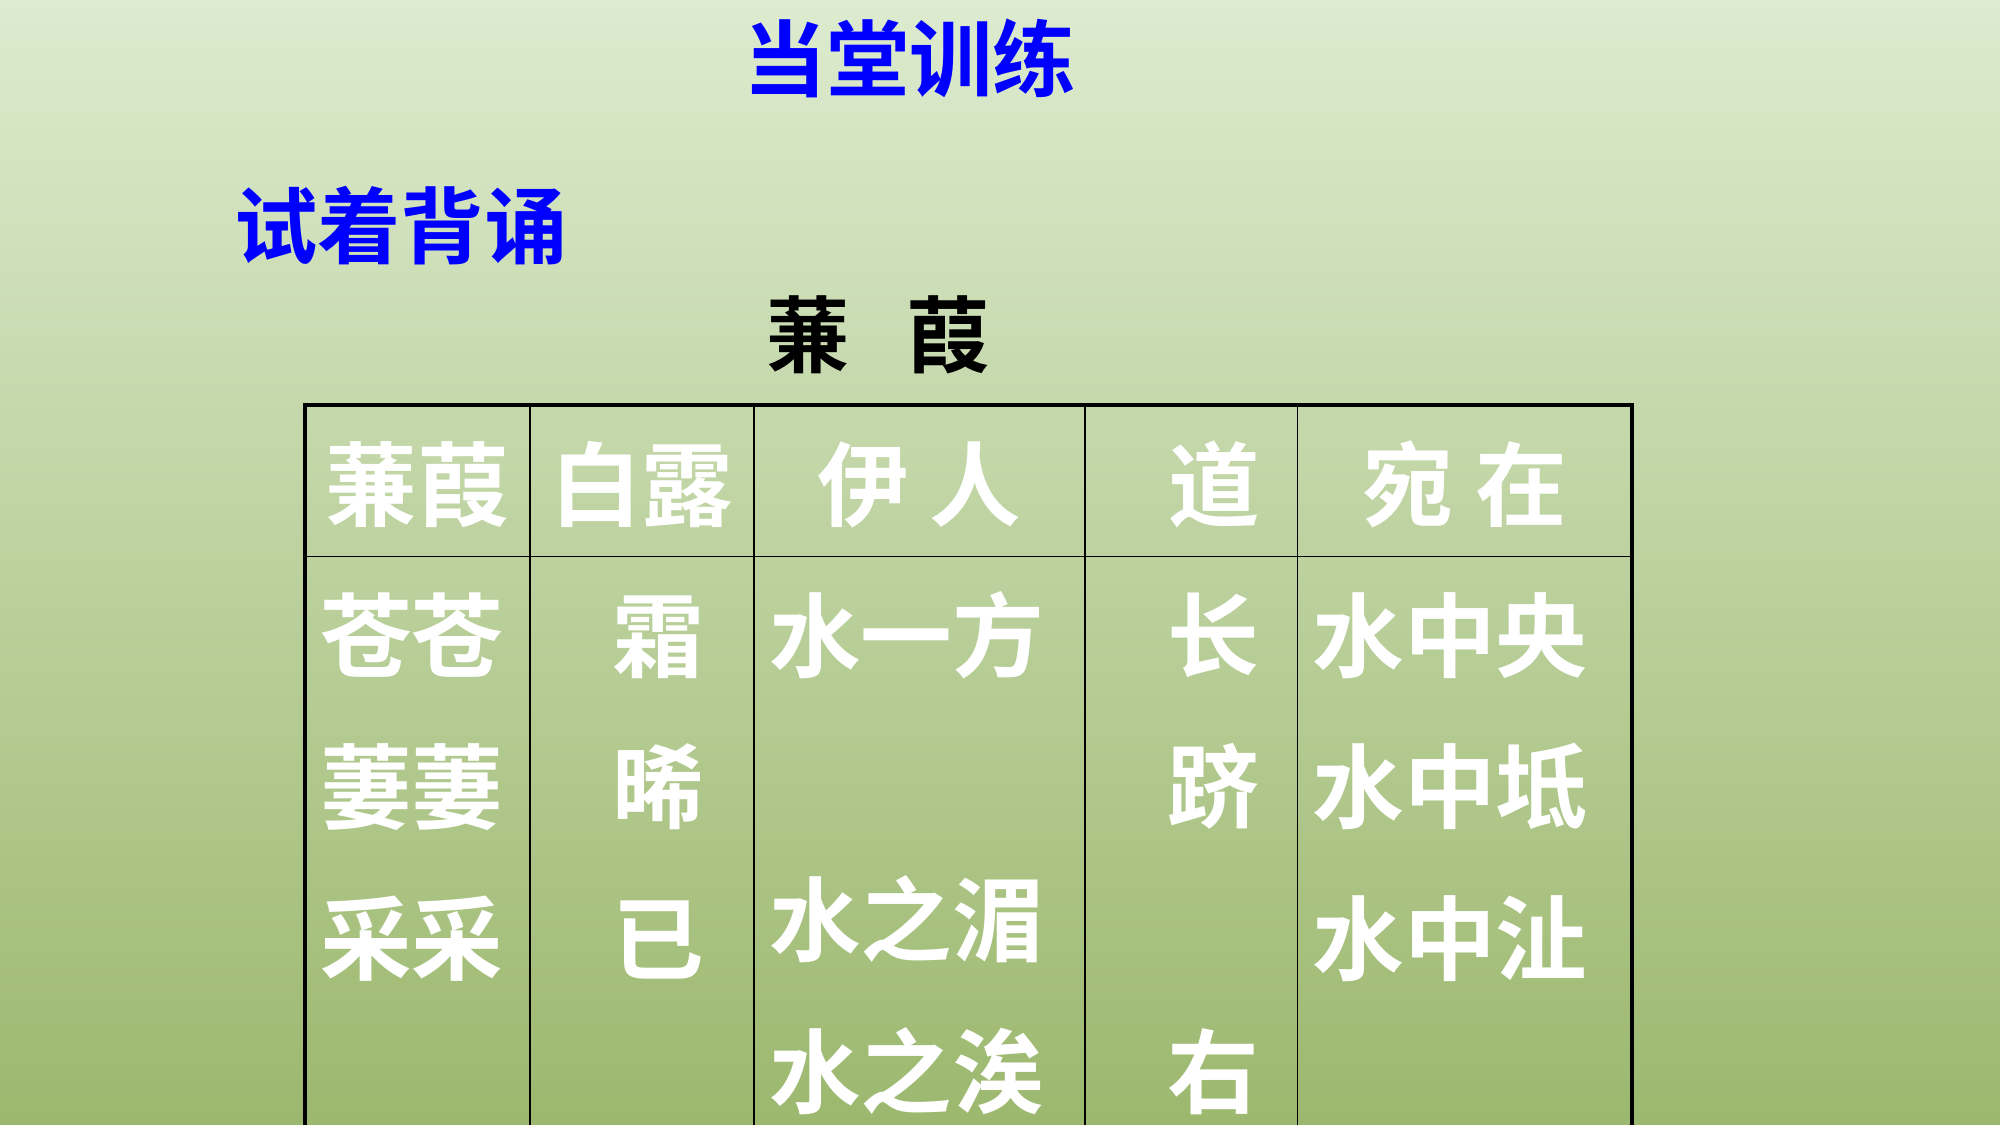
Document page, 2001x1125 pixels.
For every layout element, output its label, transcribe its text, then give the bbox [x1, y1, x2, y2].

table_header 蒹葭 [307, 407, 529, 556]
table_cell 水一方 水之湄 水之涘 [755, 557, 1084, 1125]
table_header 白露 [531, 407, 753, 556]
text_box 当堂训练 [728, 0, 1650, 115]
table_header 宛 在 [1298, 407, 1630, 556]
table_cell 霜 晞 已 [531, 557, 753, 1125]
table_header 伊 人 [755, 407, 1084, 556]
table_cell 水中央 水中坻 水中沚 [1298, 557, 1630, 1125]
text_box 试着背诵 [219, 167, 758, 282]
table_cell 苍苍 萋萋 采采 [307, 557, 529, 1125]
table_cell 长 跻 右 [1086, 557, 1297, 1125]
text_box 蒹 葭 [751, 275, 1105, 391]
table_header 道 [1086, 407, 1297, 556]
